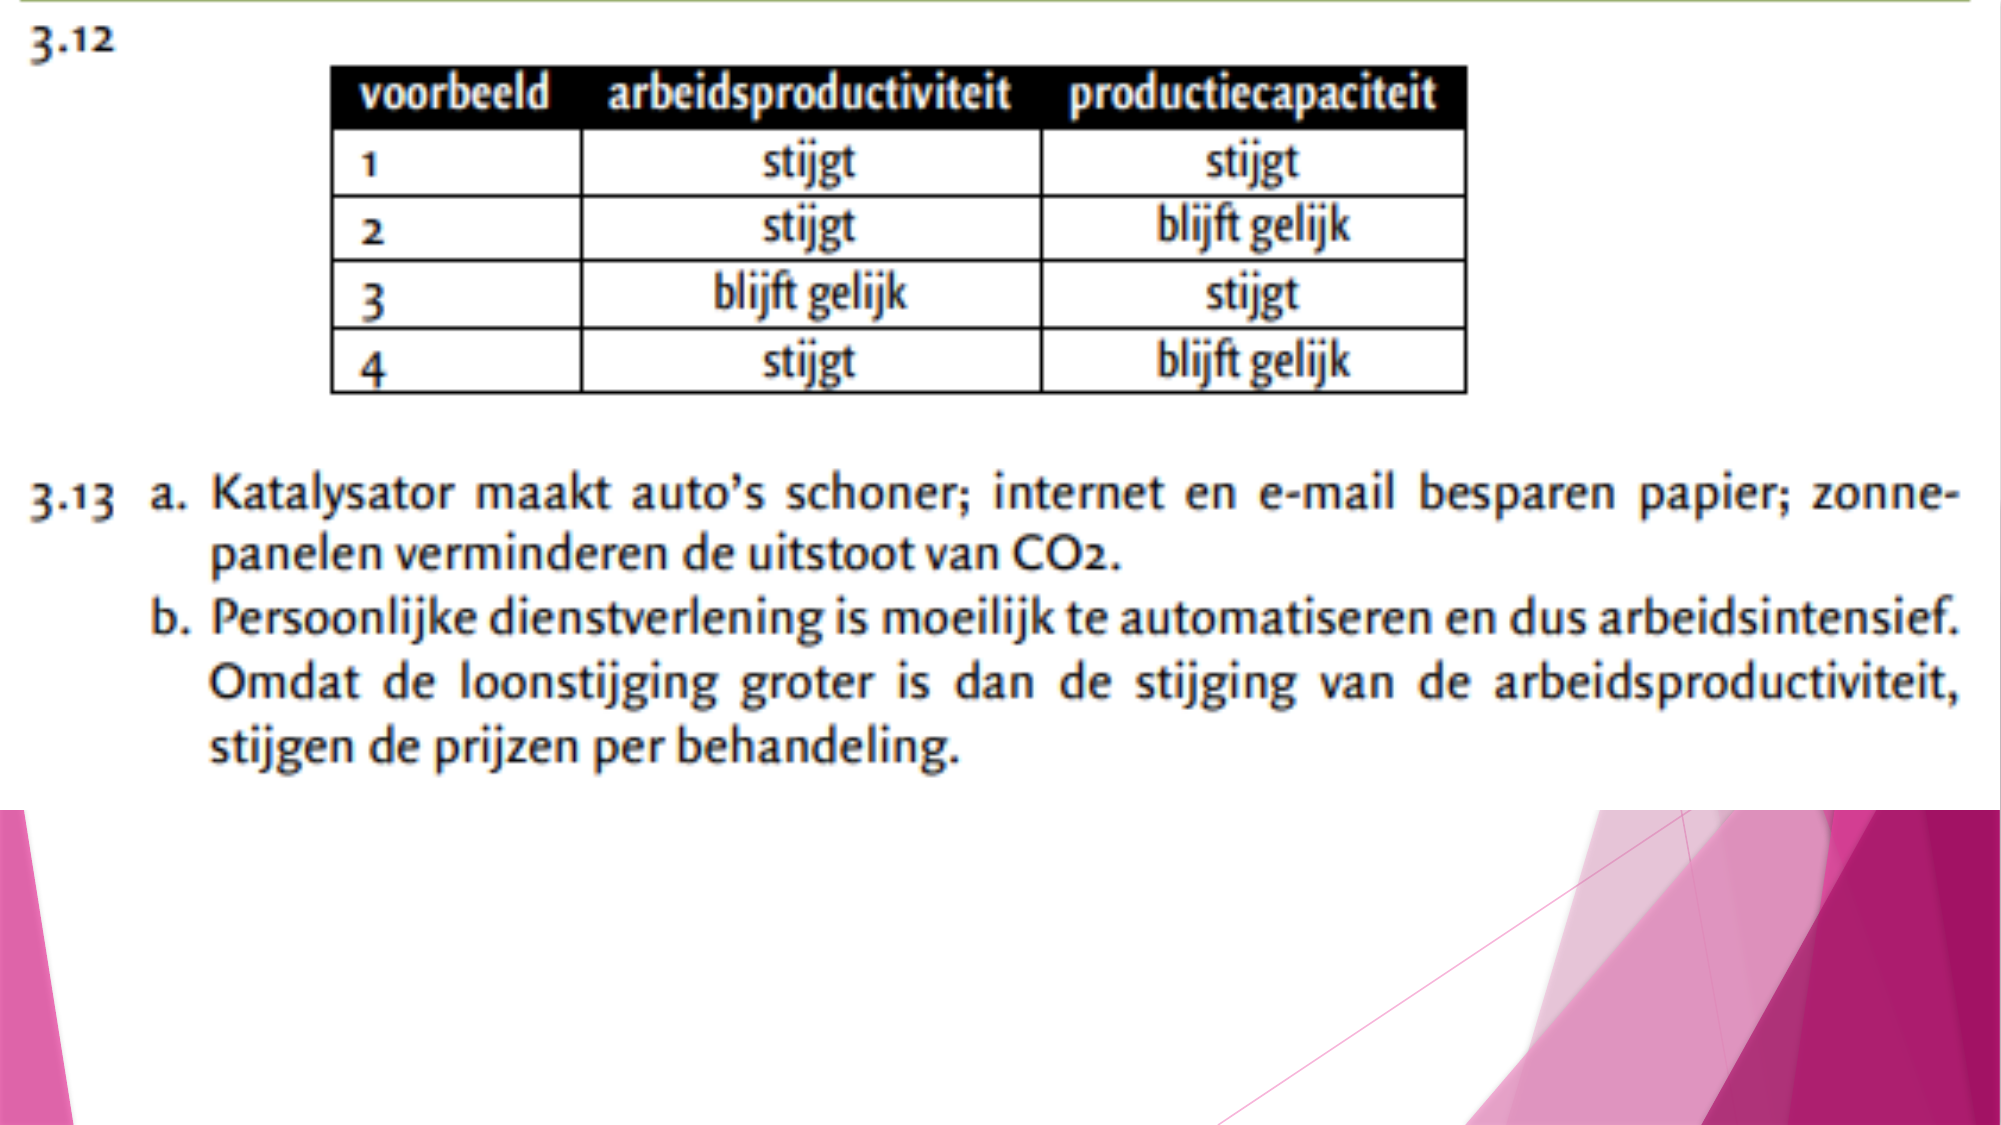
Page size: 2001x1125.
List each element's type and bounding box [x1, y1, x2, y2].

picture [0, 0, 2000, 810]
